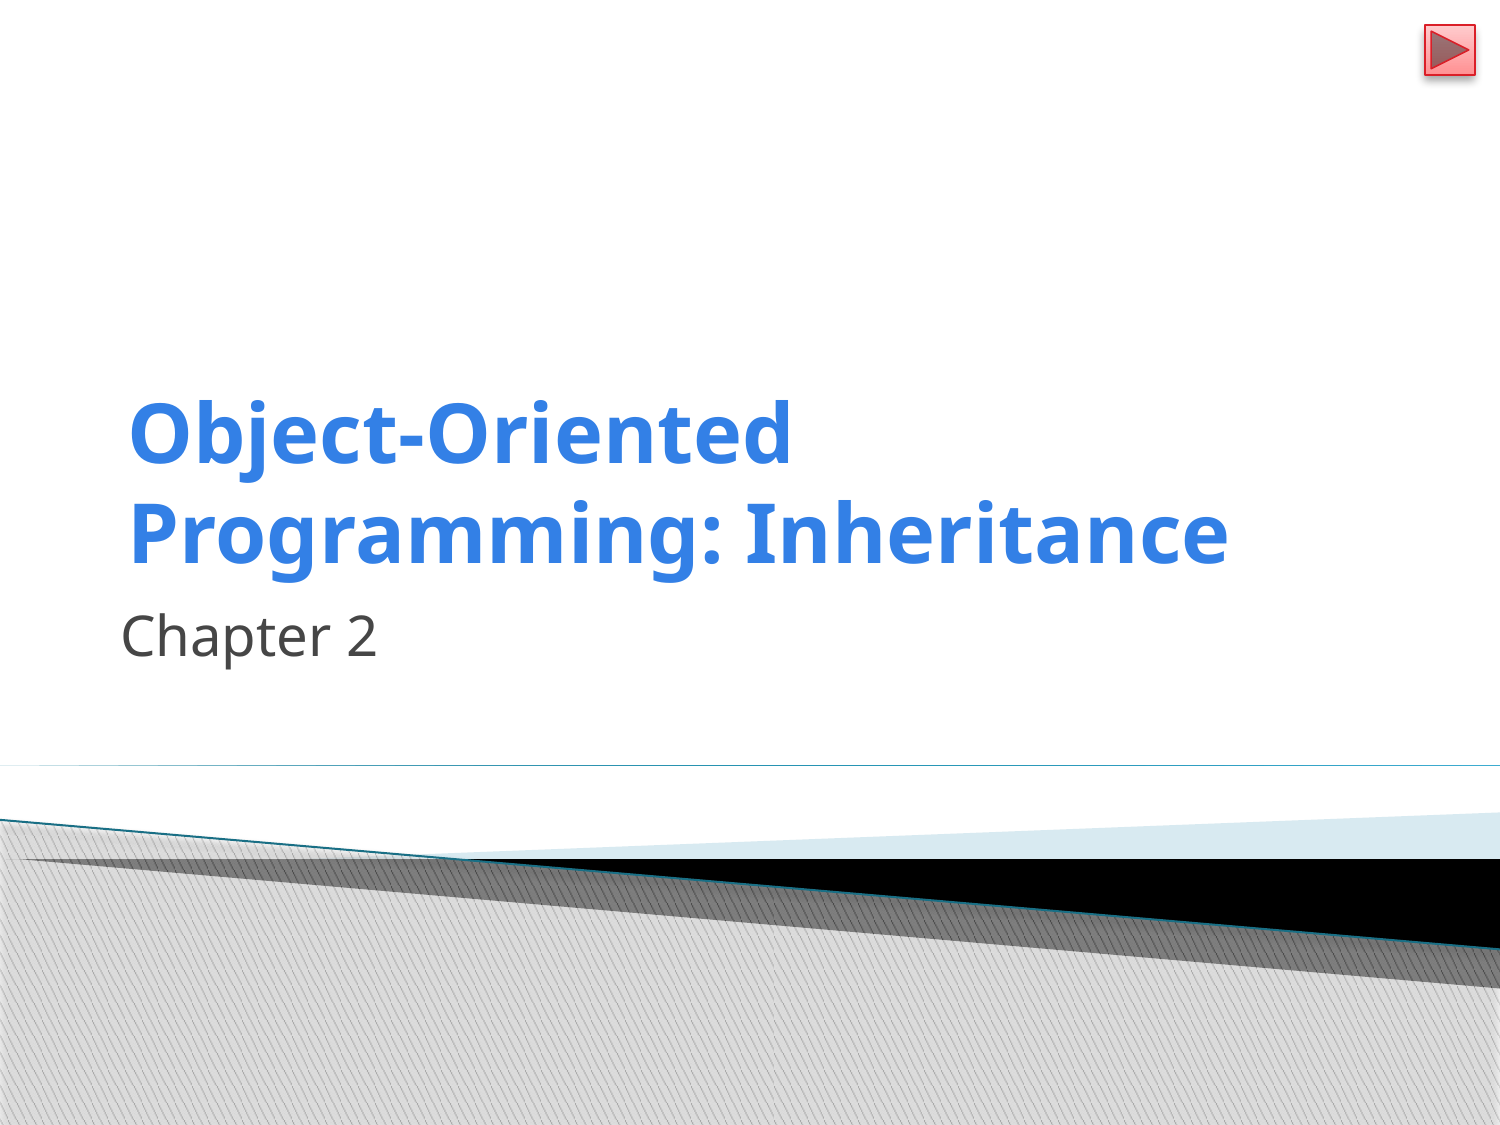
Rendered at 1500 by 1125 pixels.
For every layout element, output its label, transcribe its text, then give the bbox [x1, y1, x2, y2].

title Object-Oriented Programming: Inheritance [112, 287, 1388, 588]
picture [5, 859, 1500, 989]
subtitle Chapter 2 [112, 592, 1388, 790]
